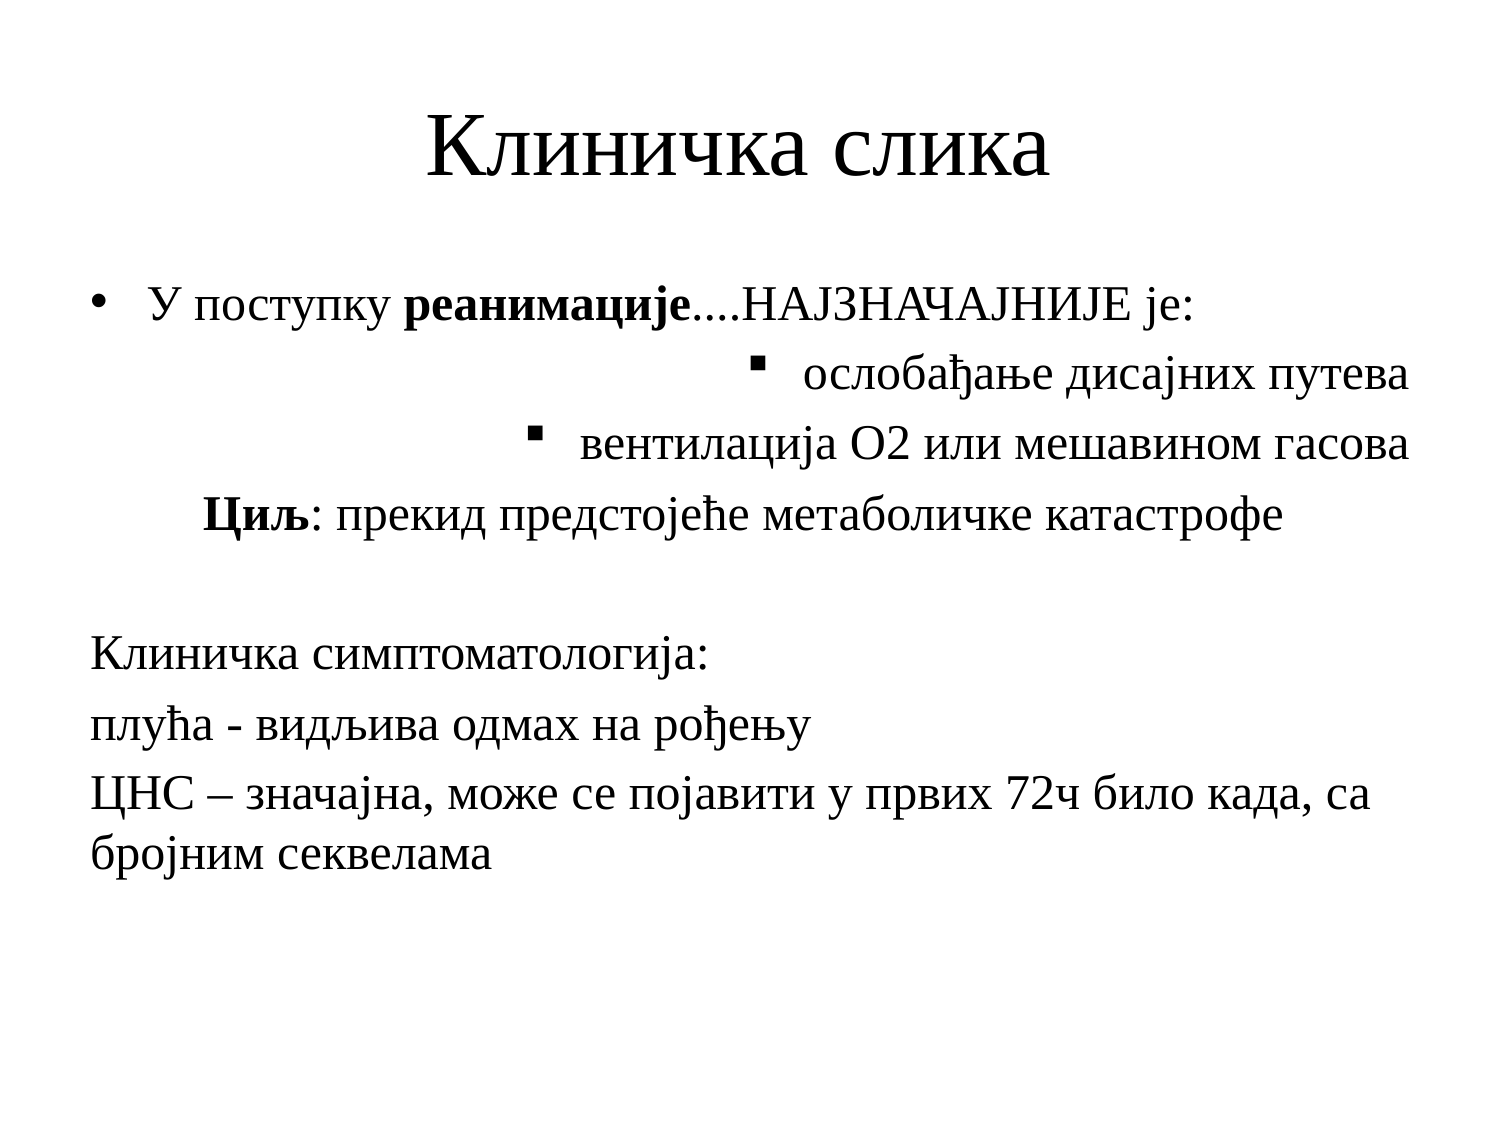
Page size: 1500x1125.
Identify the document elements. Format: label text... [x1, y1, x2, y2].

title Клиничка слика [75, 45, 1425, 233]
list У поступку реанимације....НАЈЗНАЧАЈНИЈЕ је: ослобађање дисајних путева вентилација О2 или мешавином гасова Циљ: прекид предстојеће метаболичке катастрофе Клиничка симптоматологија: плућа - видљива одмах на рођењу ЦНС – значајна, може се појавити у првих 72ч било када, са бројним секвелама [75, 262, 1425, 1005]
